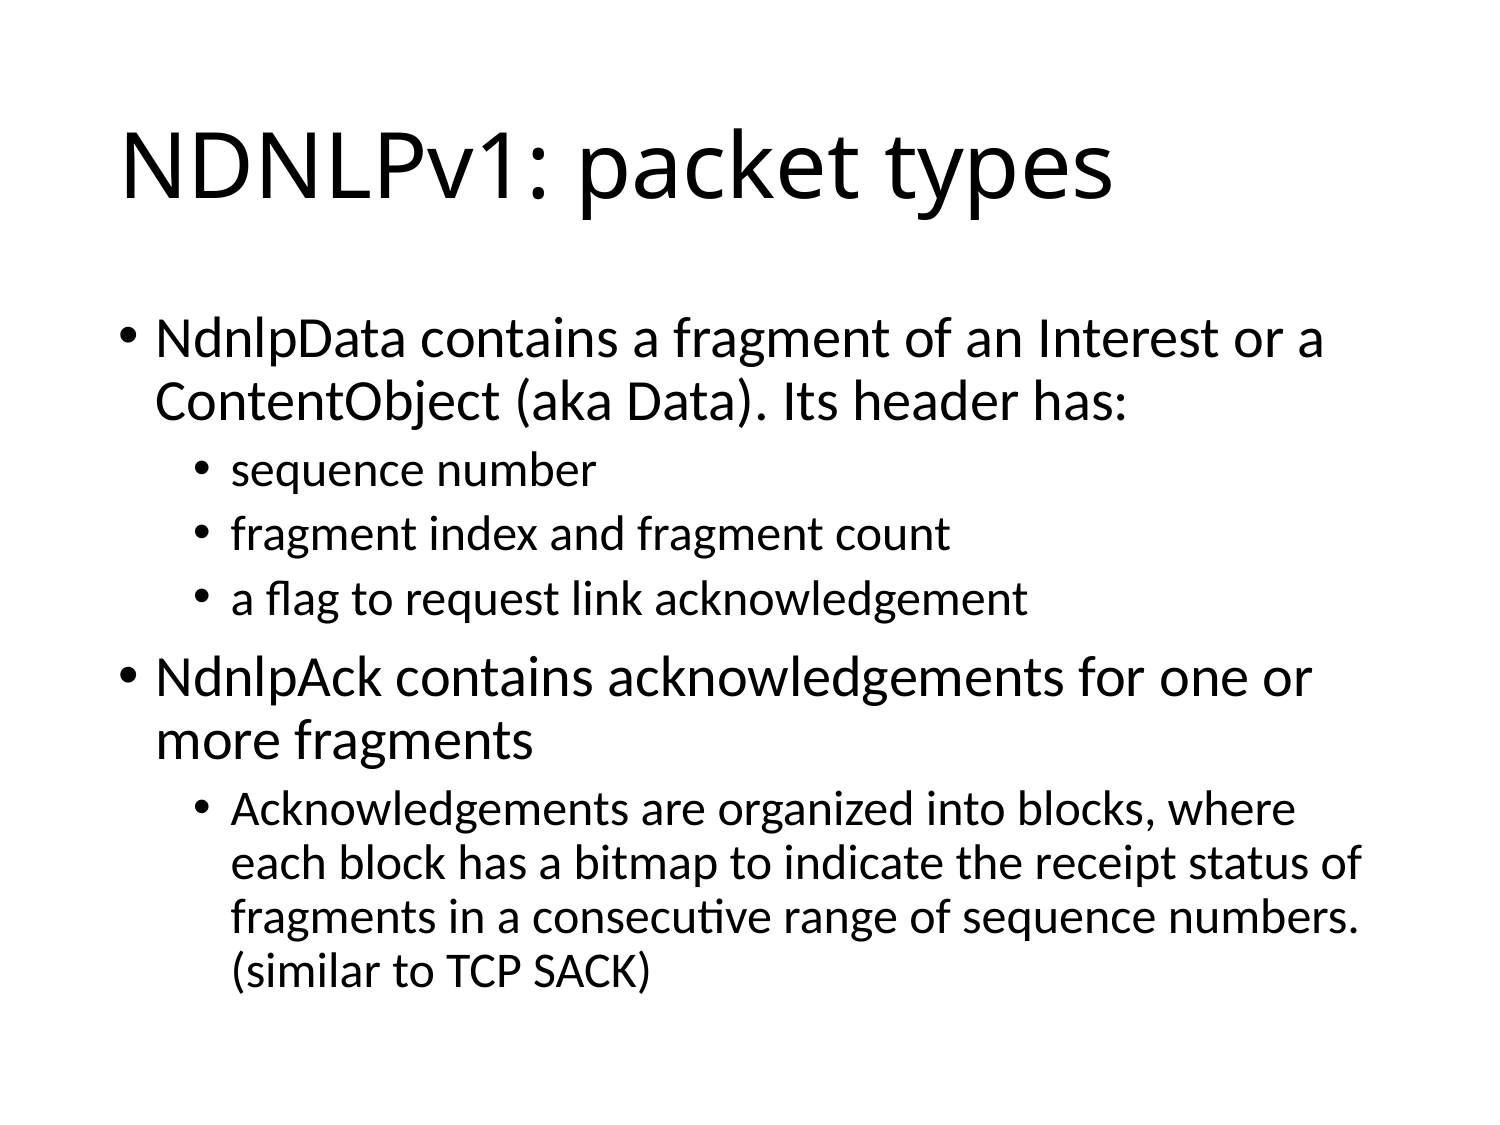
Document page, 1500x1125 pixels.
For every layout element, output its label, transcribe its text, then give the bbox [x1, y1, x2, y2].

list NdnlpData contains a fragment of an Interest or a ContentObject (aka Data). Its header has: sequence number fragment index and fragment count a flag to request link acknowledgement NdnlpAck contains acknowledgements for one or more fragments Acknowledgements are organized into blocks, where each block has a bitmap to indicate the receipt status of fragments in a consecutive range of sequence numbers. (similar to TCP SACK) [103, 299, 1397, 1014]
title NDNLPv1: packet types [103, 59, 1397, 278]
